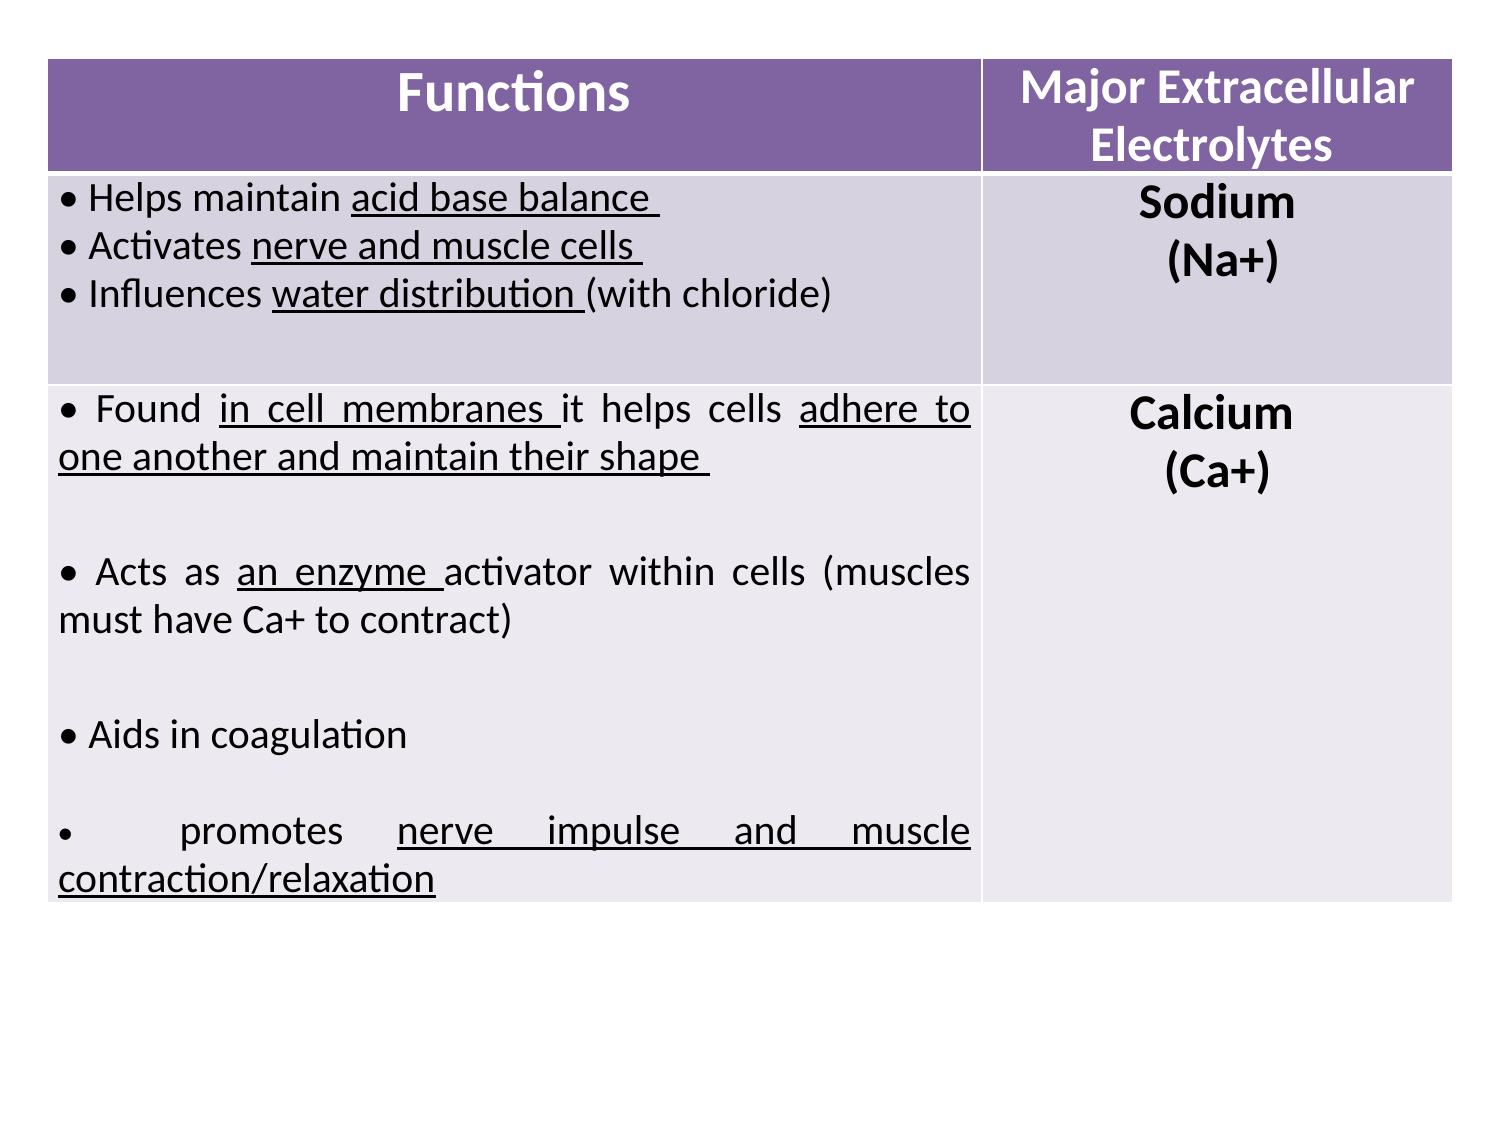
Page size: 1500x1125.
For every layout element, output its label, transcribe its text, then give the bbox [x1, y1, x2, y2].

table_cell Calcium (Ca+) [983, 386, 1452, 902]
table_cell • Found in cell membranes it helps cells adhere to one another and maintain their shape • Acts as an enzyme activator within cells (muscles must have Ca+ to contract) • Aids in coagulation promotes nerve impulse and muscle contraction/relaxation [48, 386, 981, 902]
table_header Functions [48, 59, 981, 171]
table_cell • Helps maintain acid base balance • Activates nerve and muscle cells • Influences water distribution (with chloride) [48, 176, 981, 384]
table_cell Sodium (Na+) [983, 176, 1452, 384]
table_header Major Extracellular Electrolytes [983, 59, 1452, 171]
